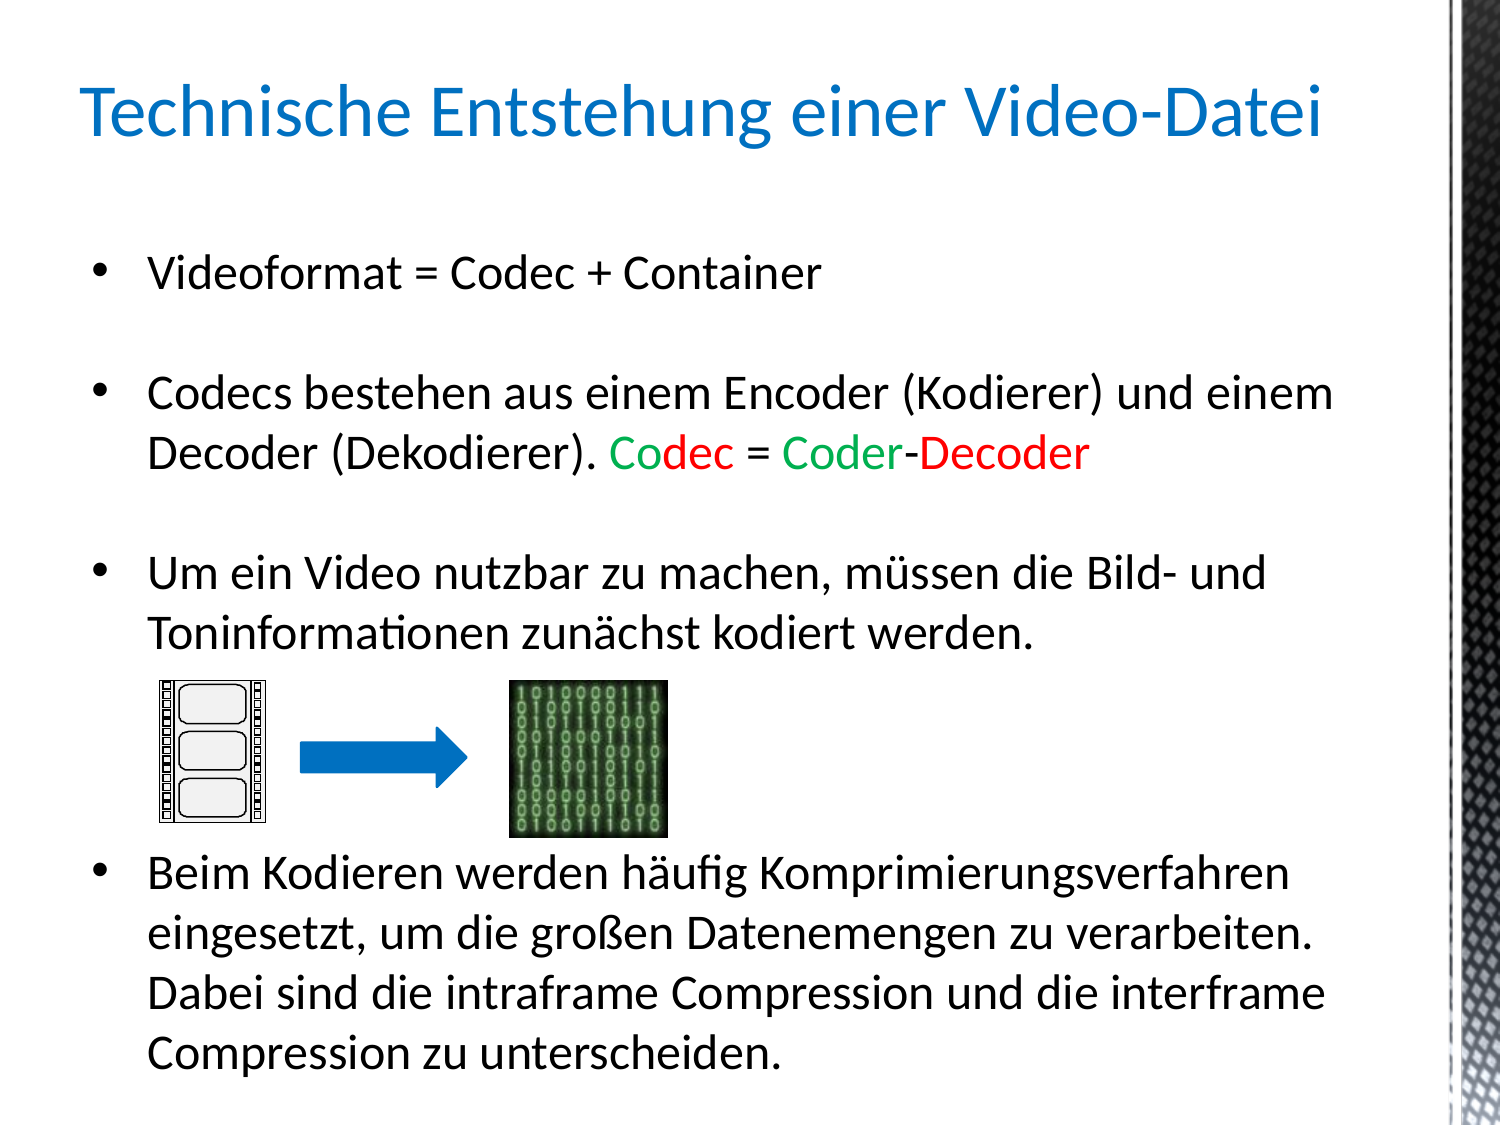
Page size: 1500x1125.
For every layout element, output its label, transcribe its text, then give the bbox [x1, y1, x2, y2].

picture [1447, 0, 1500, 1125]
text_box [159, 680, 266, 823]
picture [509, 680, 668, 839]
text_box Videoformat = Codec + Container Codecs bestehen aus einem Encoder (Kodierer) und einem Decoder (Dekodierer). Codec = Coder-Decoder Um ein Video nutzbar zu machen, müssen die Bild- und Toninformationen zunächst kodiert werden. Beim Kodieren werden häufig Komprimierungsverfahren eingesetzt, um die großen Datenemengen zu verarbeiten. Dabei sind die intraframe Compression und die interframe Compression zu unterscheiden. [76, 231, 1412, 1125]
text_box Technische Entstehung einer Video-Datei [64, 54, 1447, 160]
text_box [299, 726, 468, 789]
